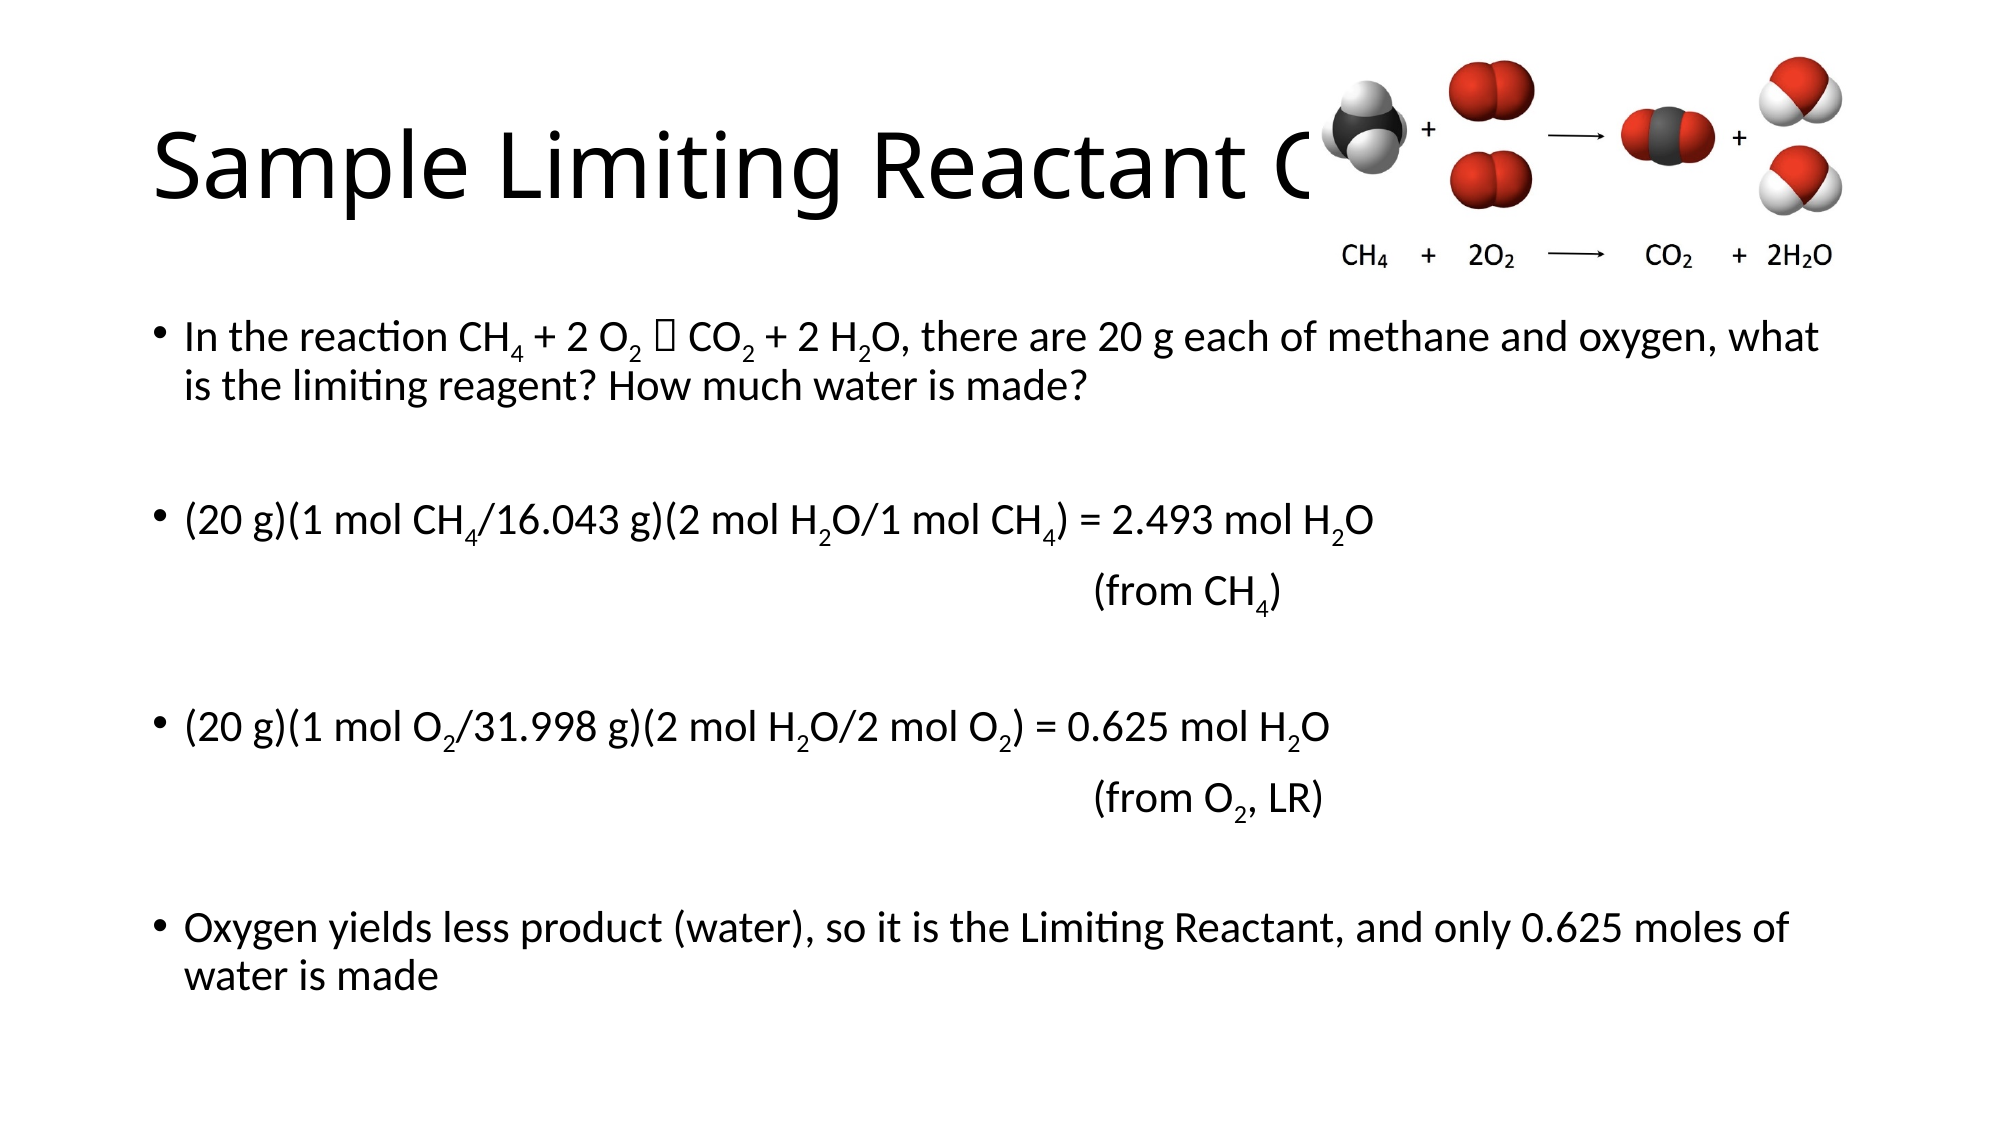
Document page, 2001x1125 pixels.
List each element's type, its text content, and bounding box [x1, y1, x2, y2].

list In the reaction CH4 + 2 O2  CO2 + 2 H2O, there are 20 g each of methane and oxygen, what is the limiting reagent? How much water is made? (20 g)(1 mol CH4/16.043 g)(2 mol H2O/1 mol CH4) = 2.493 mol H2O (from CH4) (20 g)(1 mol O2/31.998 g)(2 mol H2O/2 mol O2) = 0.625 mol H2O (from O2, LR) Oxygen yields less product (water), so it is the Limiting Reactant, and only 0.625 moles of water is made [137, 299, 1863, 1014]
title Sample Limiting Reactant Calc [137, 59, 1309, 278]
picture [1309, 41, 1863, 289]
